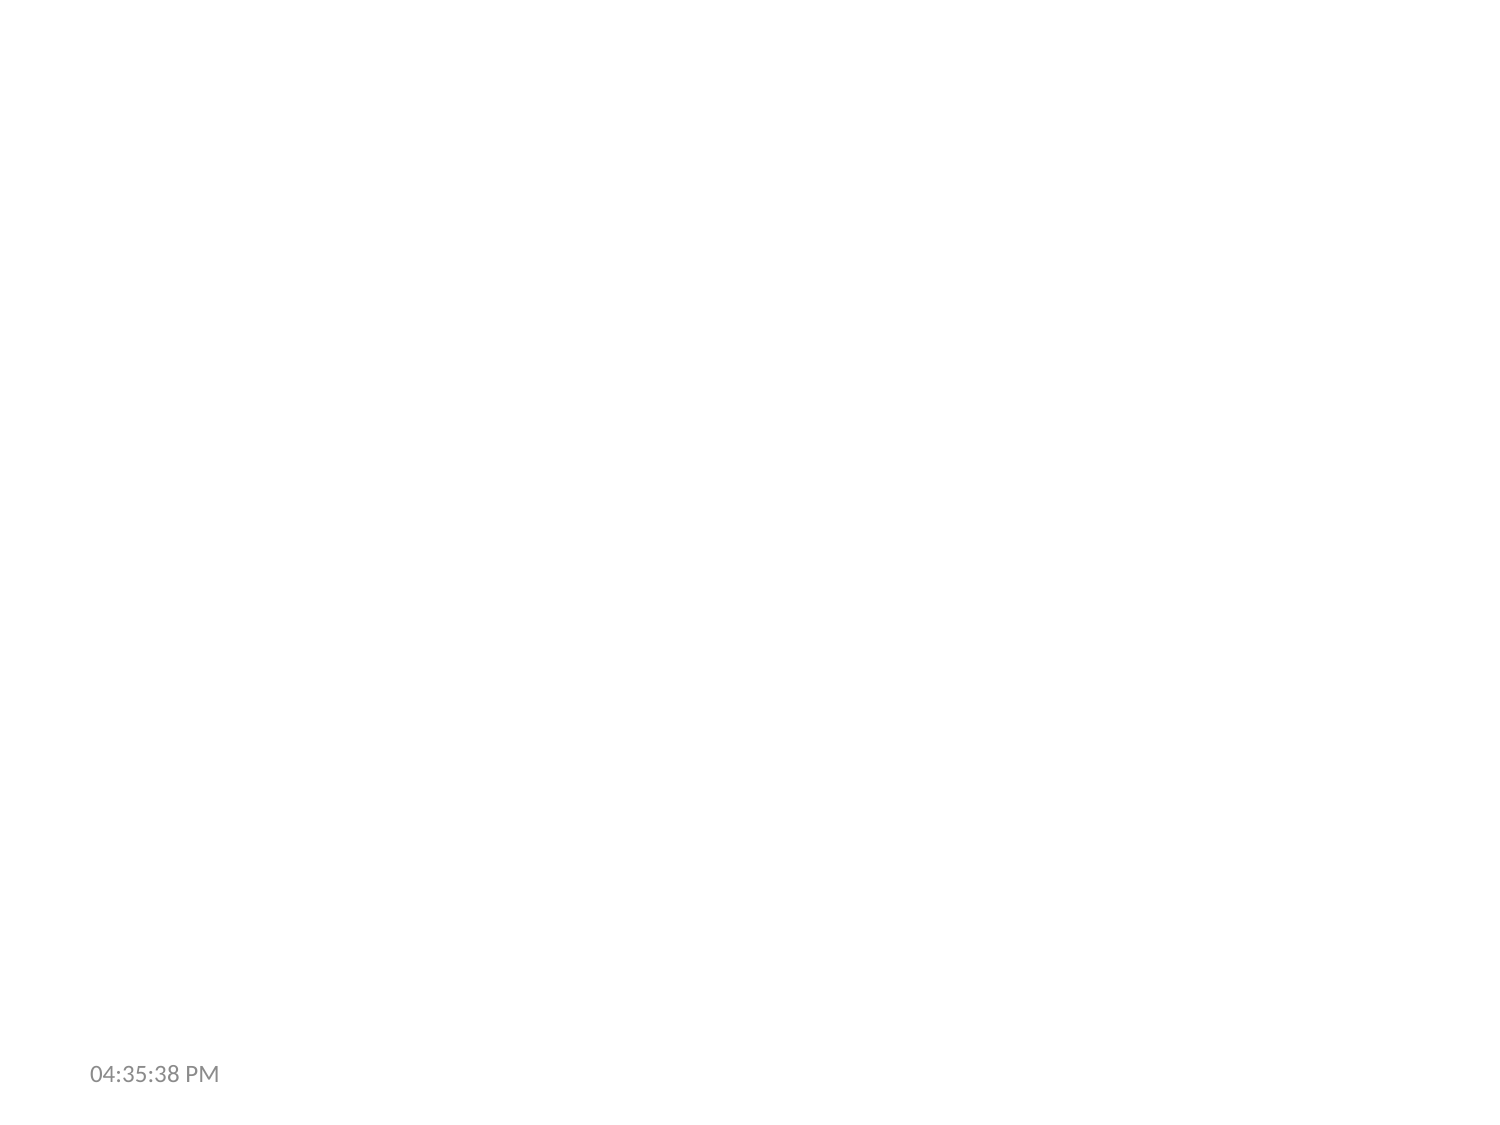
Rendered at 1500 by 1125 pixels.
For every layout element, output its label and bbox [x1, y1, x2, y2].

slide_number [75, 1042, 425, 1103]
